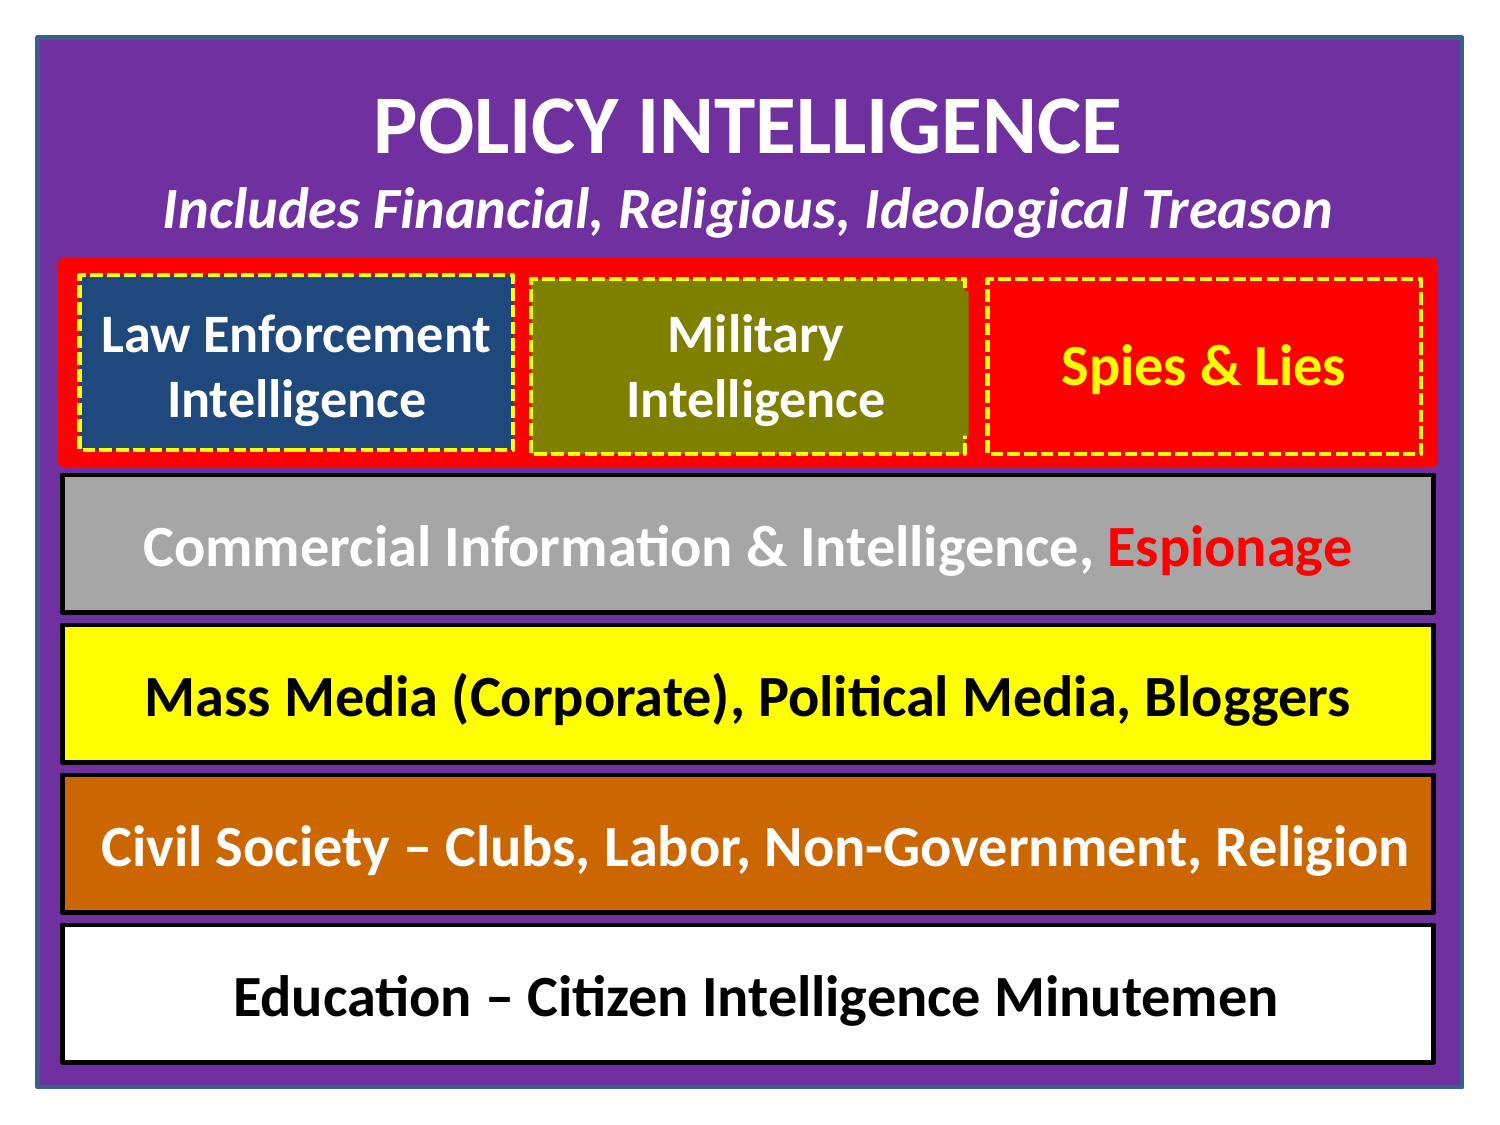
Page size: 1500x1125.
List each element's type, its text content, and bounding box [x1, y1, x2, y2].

text_box [35, 35, 1464, 1089]
text_box POLICY INTELLIGENCE Includes Financial, Religious, Ideological Treason [62, 62, 1434, 248]
text_box [77, 273, 515, 452]
text_box Spies & Lies [1047, 319, 1362, 405]
text_box [60, 773, 1436, 914]
text_box [60, 923, 1436, 1064]
text_box [60, 623, 1436, 764]
text_box [60, 473, 1436, 614]
text_box [529, 277, 967, 456]
text_box [985, 277, 1423, 456]
text_box Commercial Information & Intelligence, Espionage [128, 500, 1368, 586]
text_box [60, 260, 1436, 465]
text_box Law Enforcement Intelligence [84, 291, 510, 436]
text_box Mass Media (Corporate), Political Media, Bloggers [130, 650, 1367, 736]
text_box Education – Citizen Intelligence Minutemen [218, 950, 1294, 1036]
text_box Civil Society – Clubs, Labor, Non-Government, Religion [87, 800, 1426, 886]
text_box Military Intelligence [543, 291, 969, 436]
